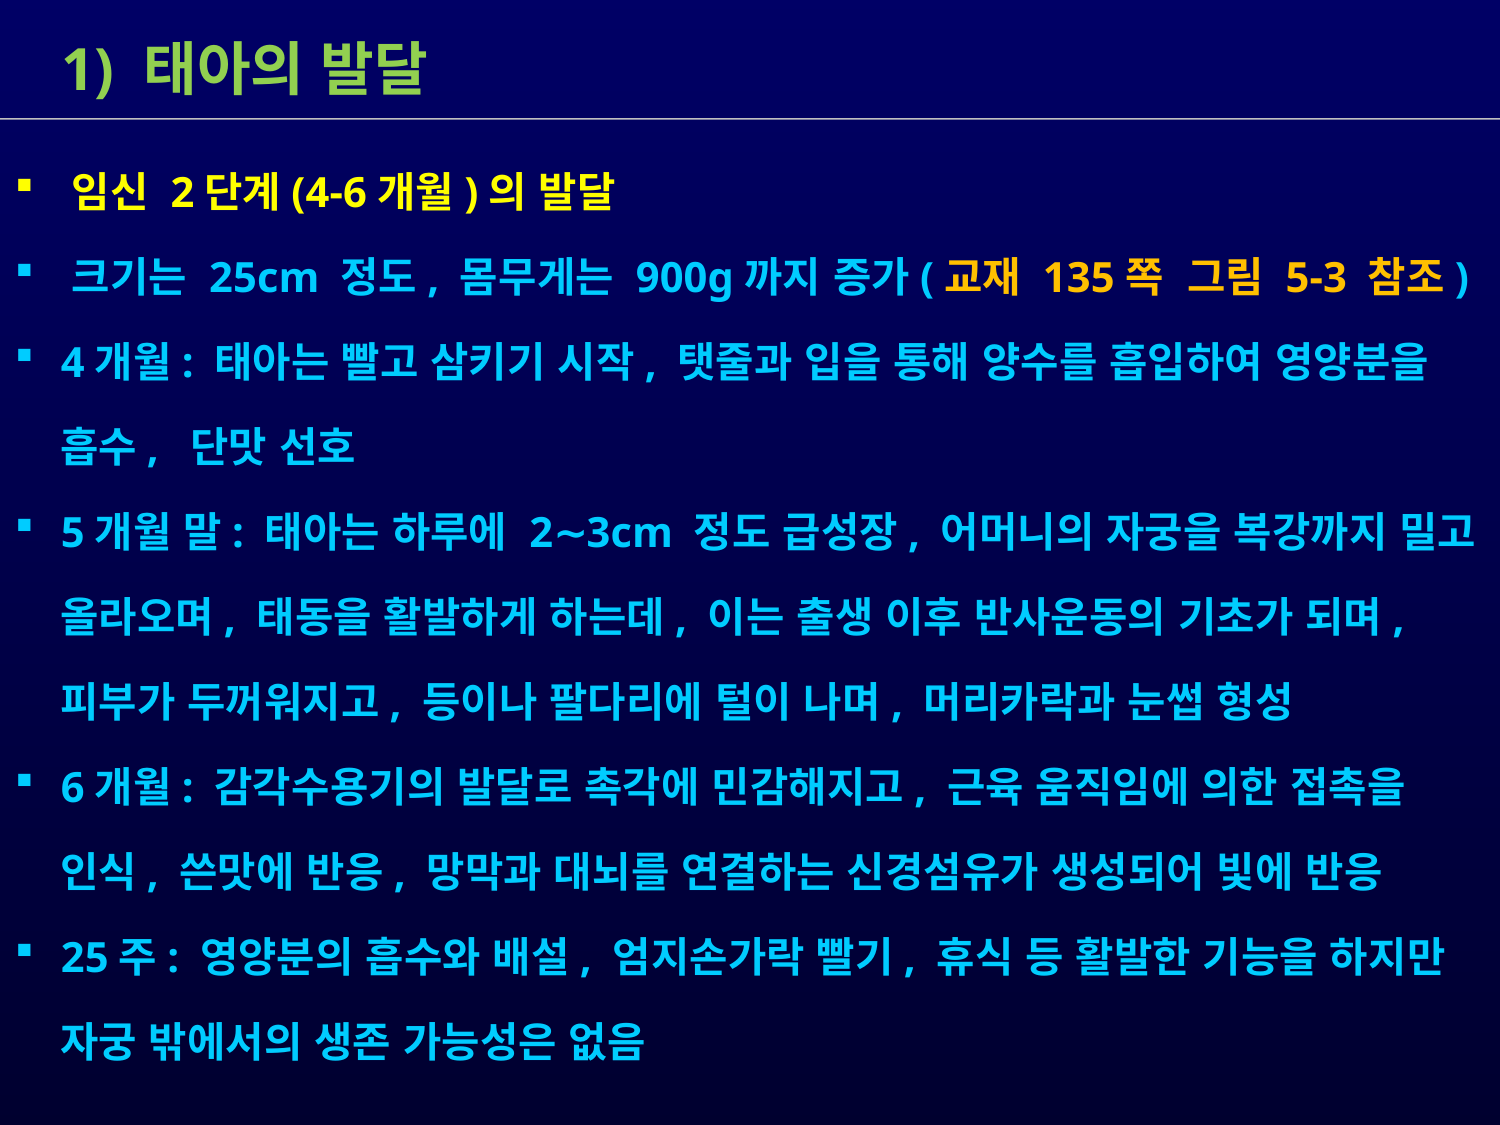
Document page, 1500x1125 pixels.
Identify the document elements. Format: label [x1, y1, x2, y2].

text_box [0, 24, 1500, 1083]
